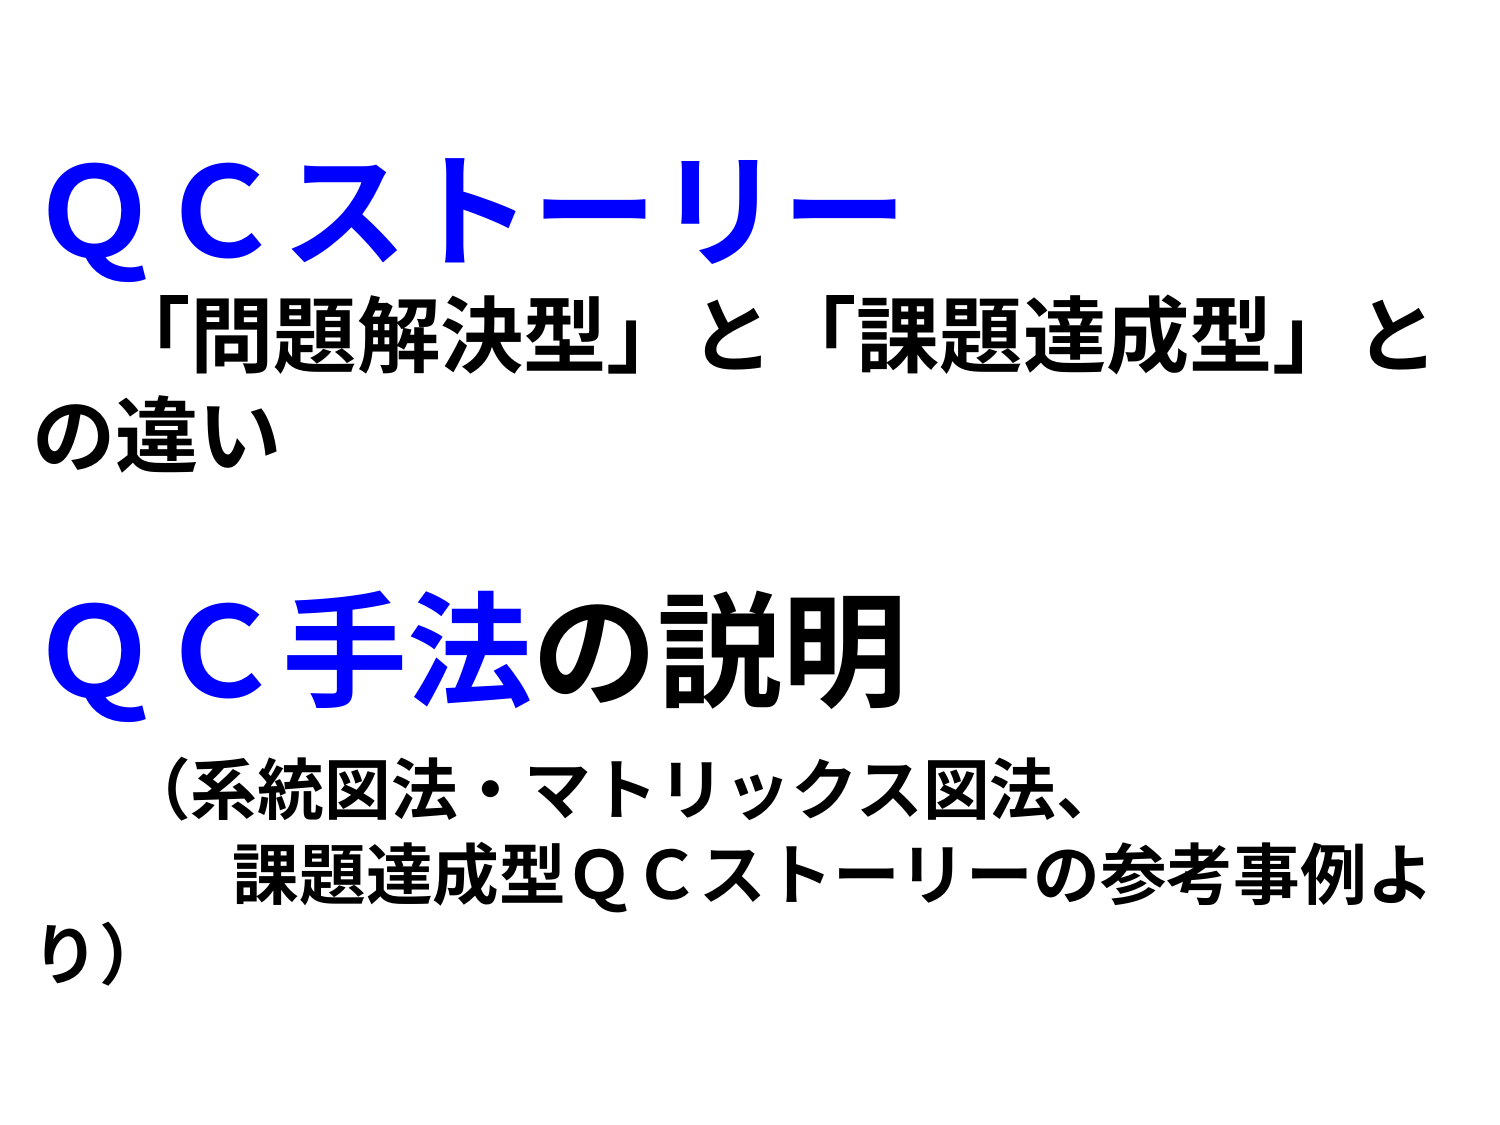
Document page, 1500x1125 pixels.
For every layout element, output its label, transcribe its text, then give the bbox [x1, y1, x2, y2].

text_box ＱＣストーリー 「問題解決型」と「課題達成型」との違い ＱＣ手法の説明 （系統図法・マトリックス図法、 課題達成型ＱＣストーリーの参考事例より） [17, 125, 1489, 1000]
